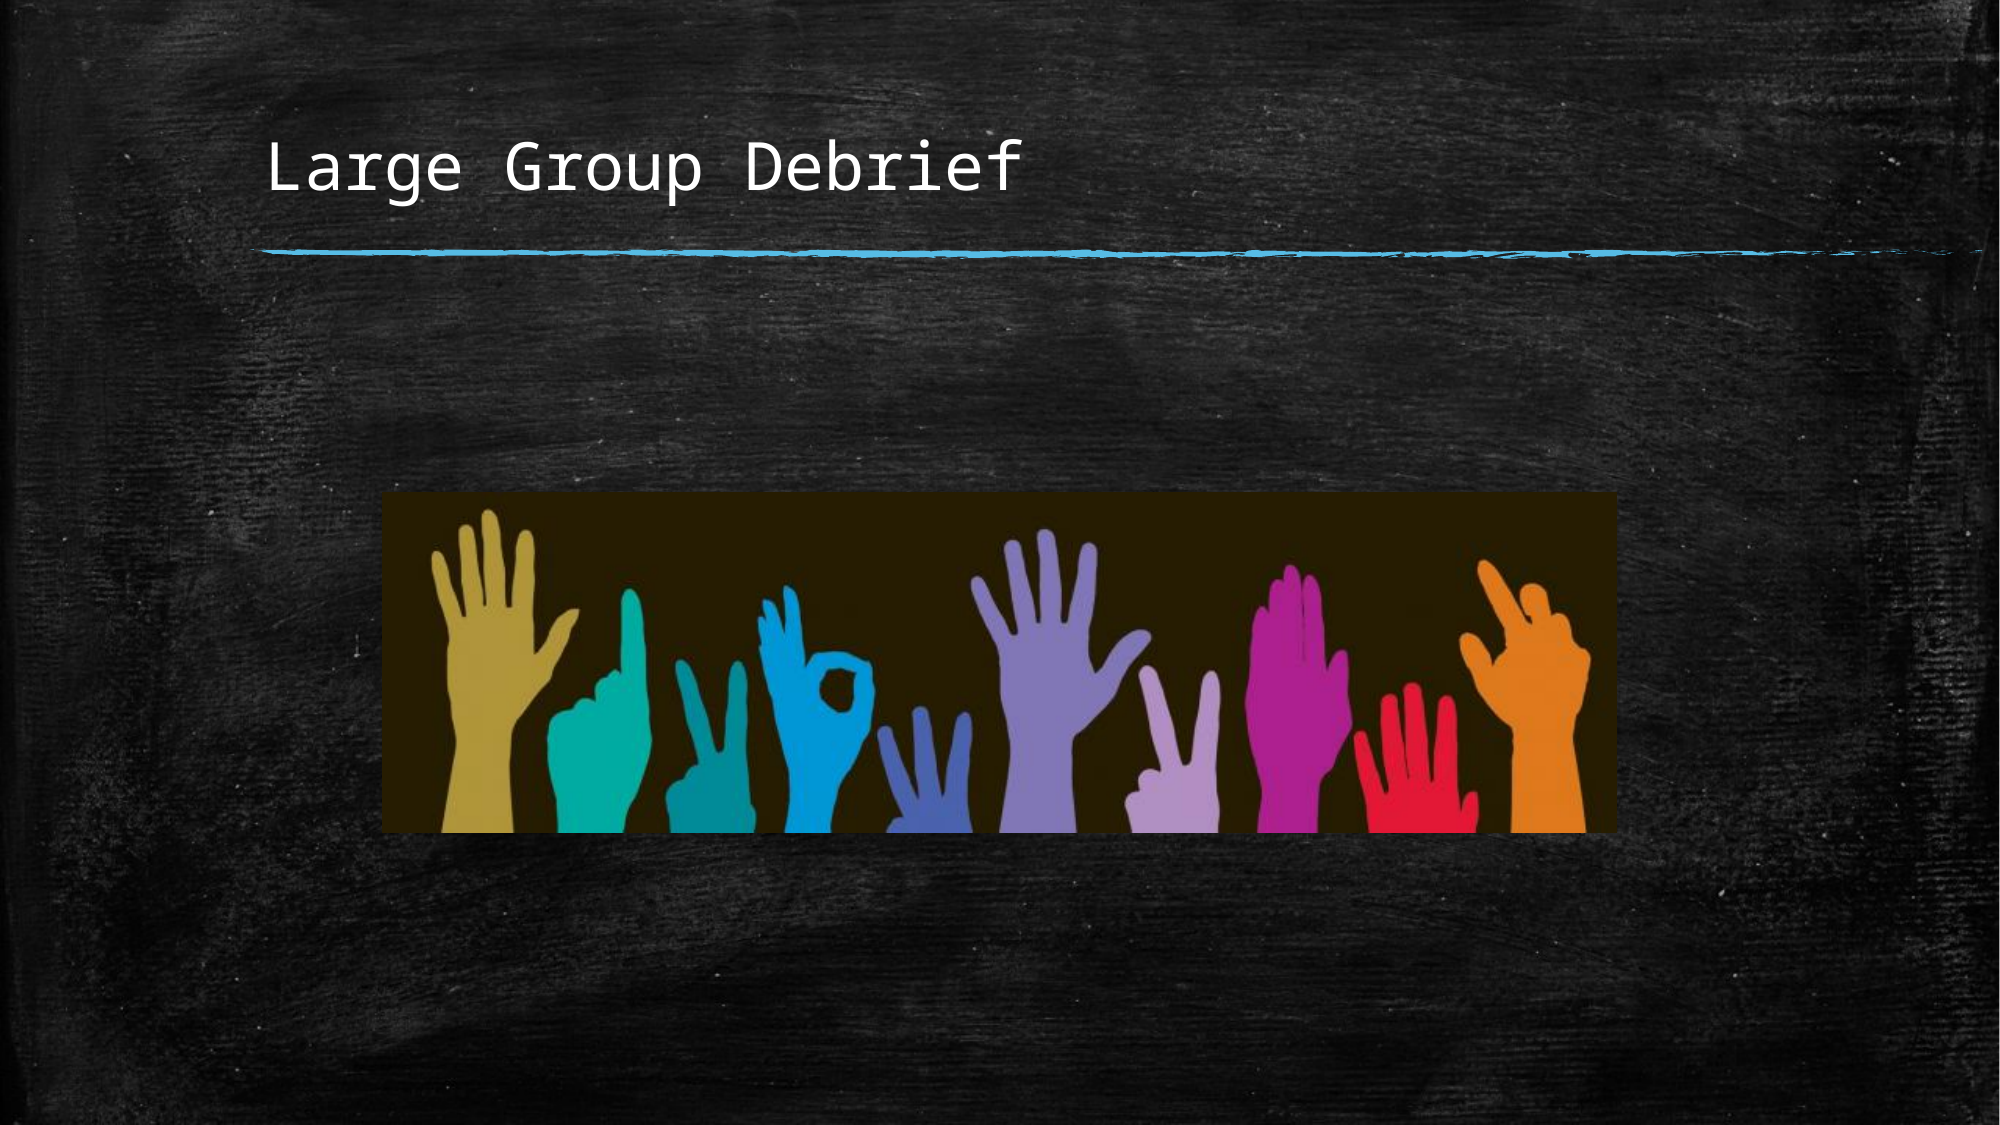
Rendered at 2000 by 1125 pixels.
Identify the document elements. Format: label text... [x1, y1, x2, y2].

title Large Group Debrief [249, 45, 1750, 213]
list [382, 492, 1617, 833]
